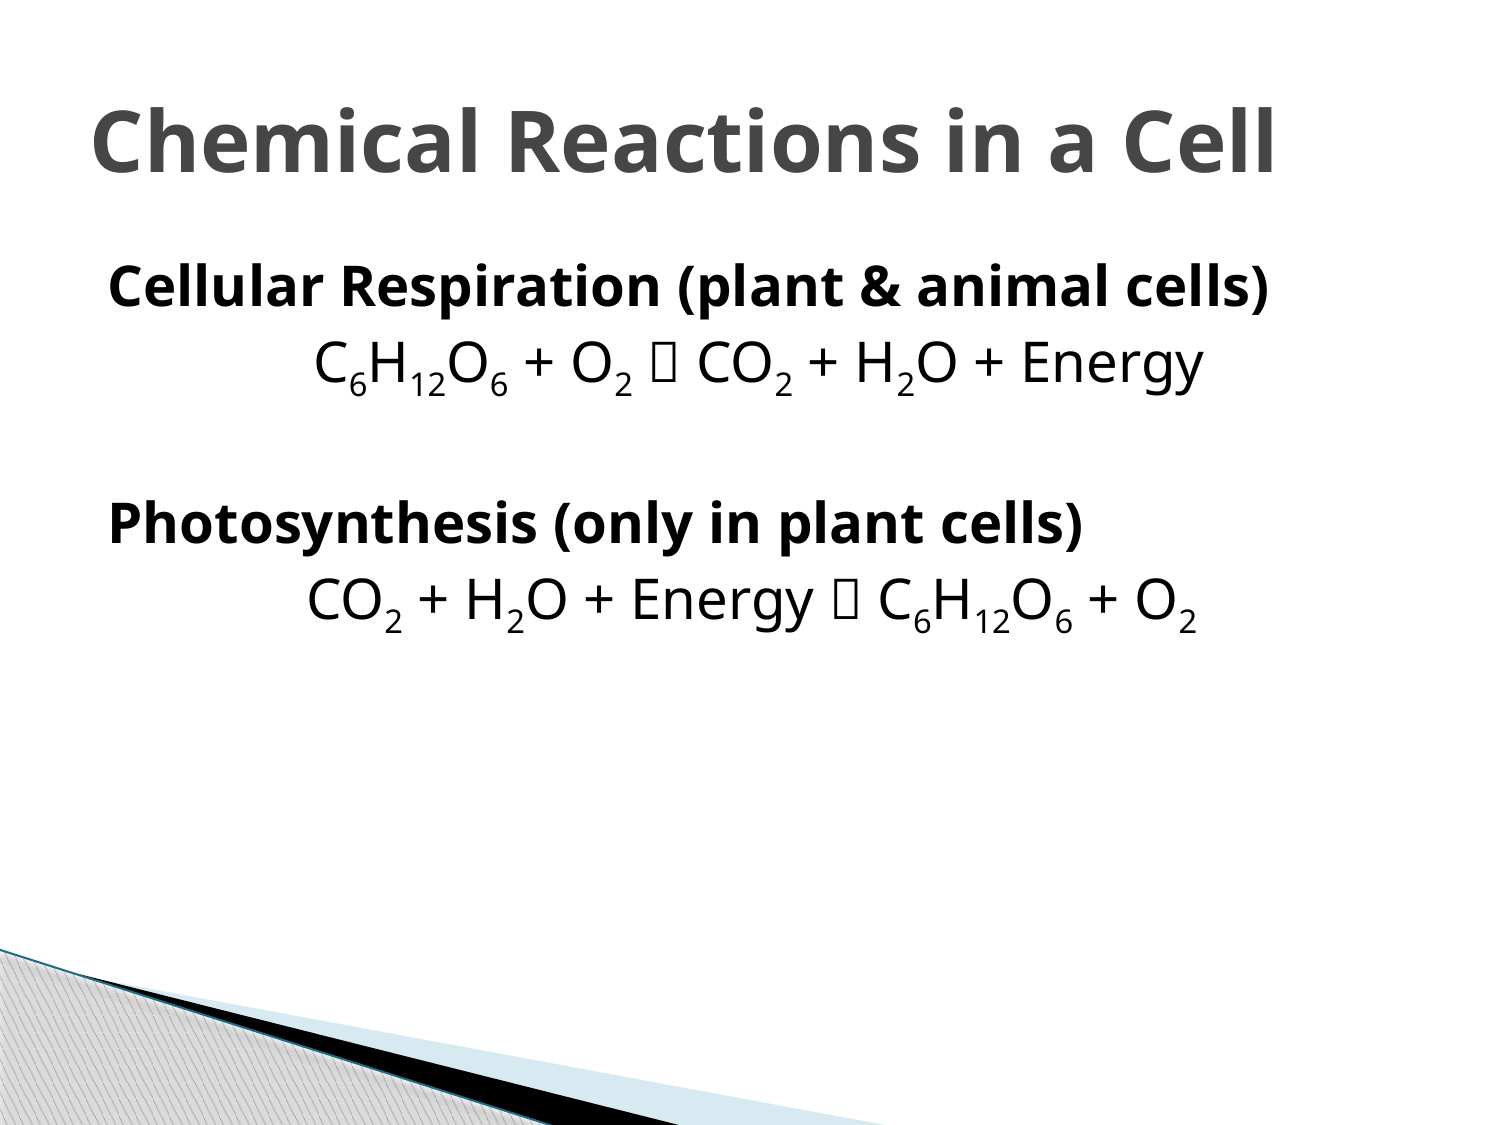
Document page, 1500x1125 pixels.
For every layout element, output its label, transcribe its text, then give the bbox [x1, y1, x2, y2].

title Chemical Reactions in a Cell [75, 45, 1425, 233]
list Cellular Respiration (plant & animal cells) C6H12O6 + O2  CO2 + H2O + Energy Photosynthesis (only in plant cells) CO2 + H2O + Energy  C6H12O6 + O2 [75, 243, 1425, 986]
